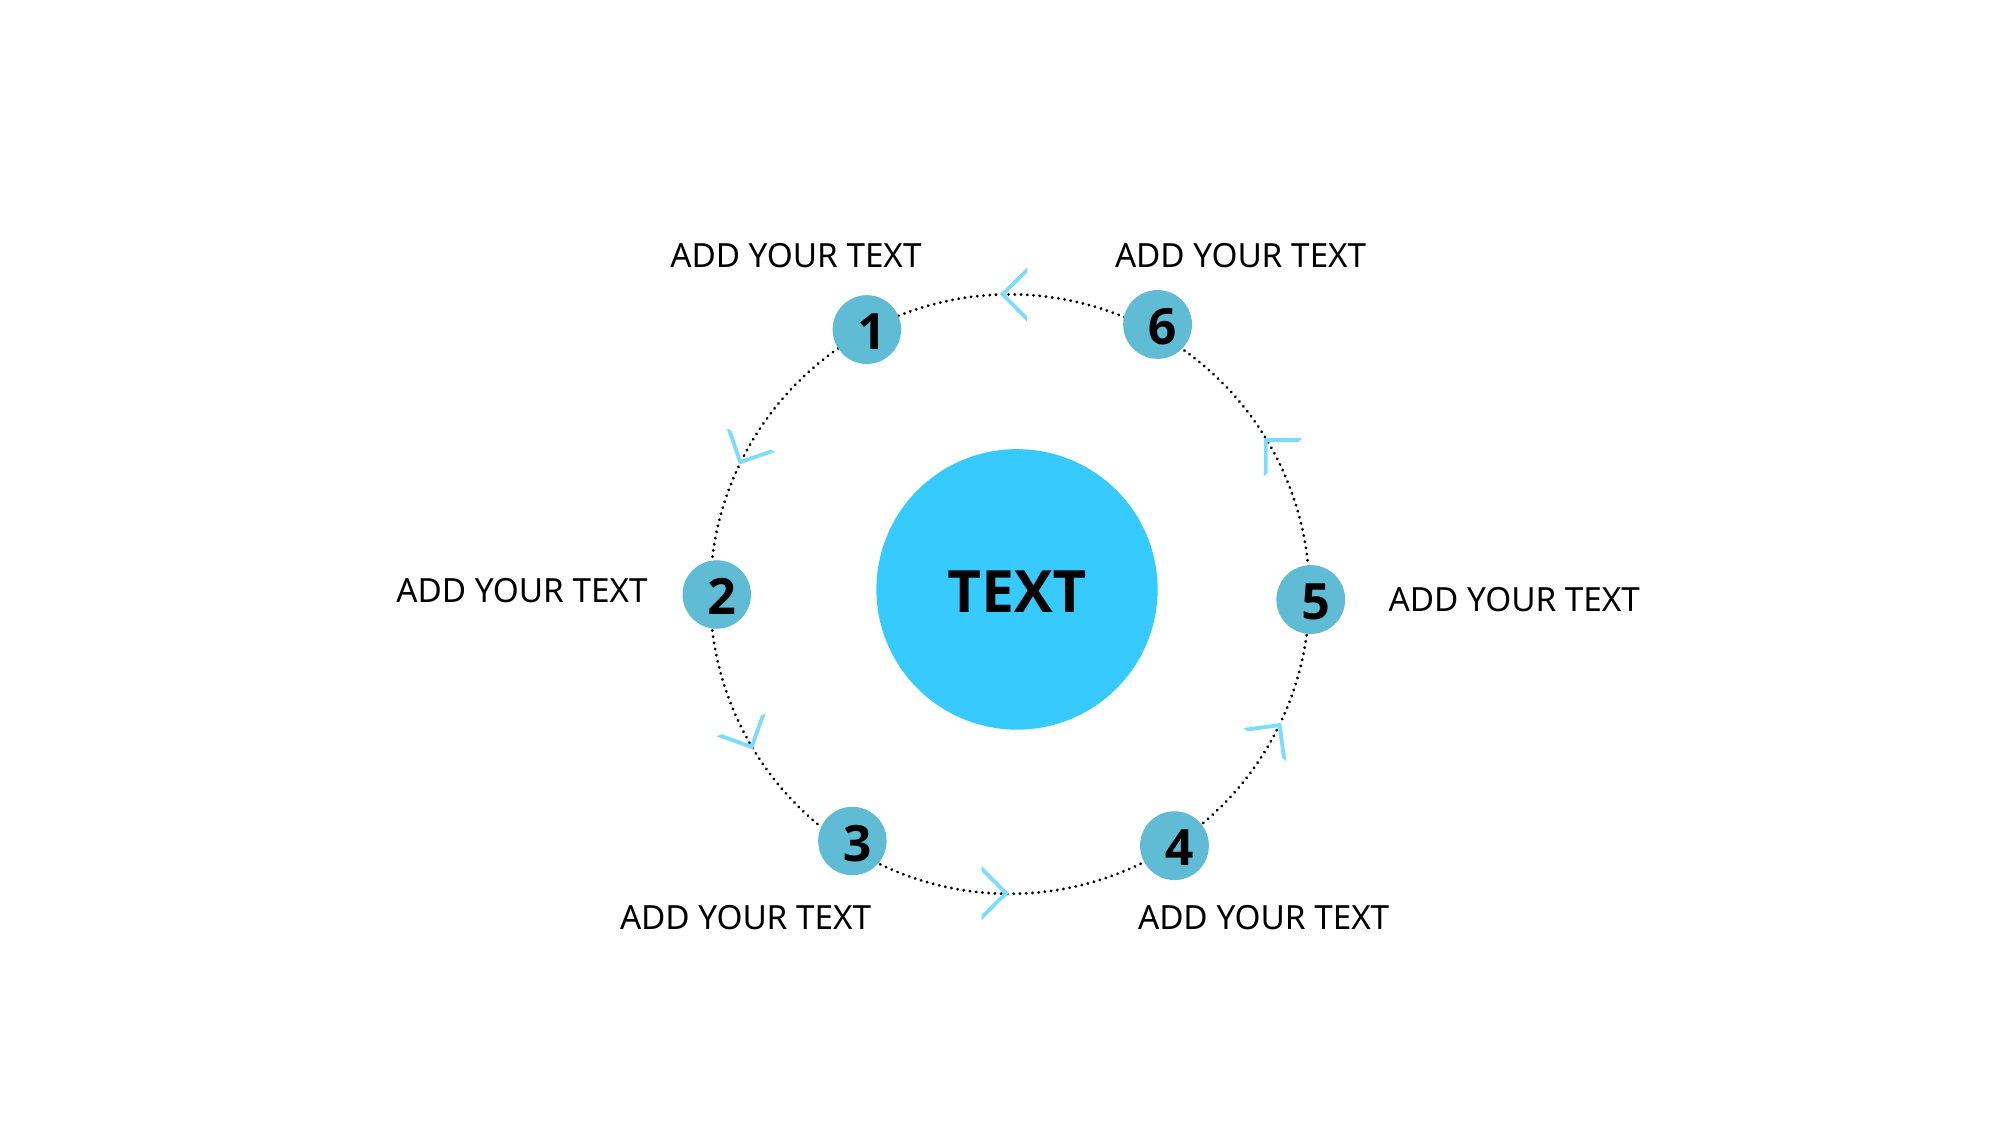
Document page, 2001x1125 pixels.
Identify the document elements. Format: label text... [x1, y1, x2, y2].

text_box 5 [1275, 564, 1347, 635]
text_box TEXT [875, 448, 1159, 731]
text_box 2 [681, 559, 753, 630]
text_box [724, 426, 779, 466]
text_box ADD YOUR TEXT [1123, 888, 1405, 944]
text_box ADD YOUR TEXT [1100, 227, 1382, 282]
text_box [1240, 721, 1288, 764]
text_box 4 [1139, 810, 1210, 882]
text_box ADD YOUR TEXT [381, 561, 663, 617]
text_box [980, 863, 1011, 923]
text_box ADD YOUR TEXT [605, 888, 887, 944]
text_box ADD YOUR TEXT [655, 227, 937, 282]
text_box 3 [817, 805, 888, 877]
text_box [1262, 437, 1305, 480]
text_box [713, 711, 768, 751]
text_box 1 [831, 294, 903, 366]
text_box [711, 293, 1309, 895]
text_box [998, 264, 1029, 325]
text_box ADD YOUR TEXT [1374, 570, 1656, 626]
text_box 6 [1122, 288, 1194, 360]
